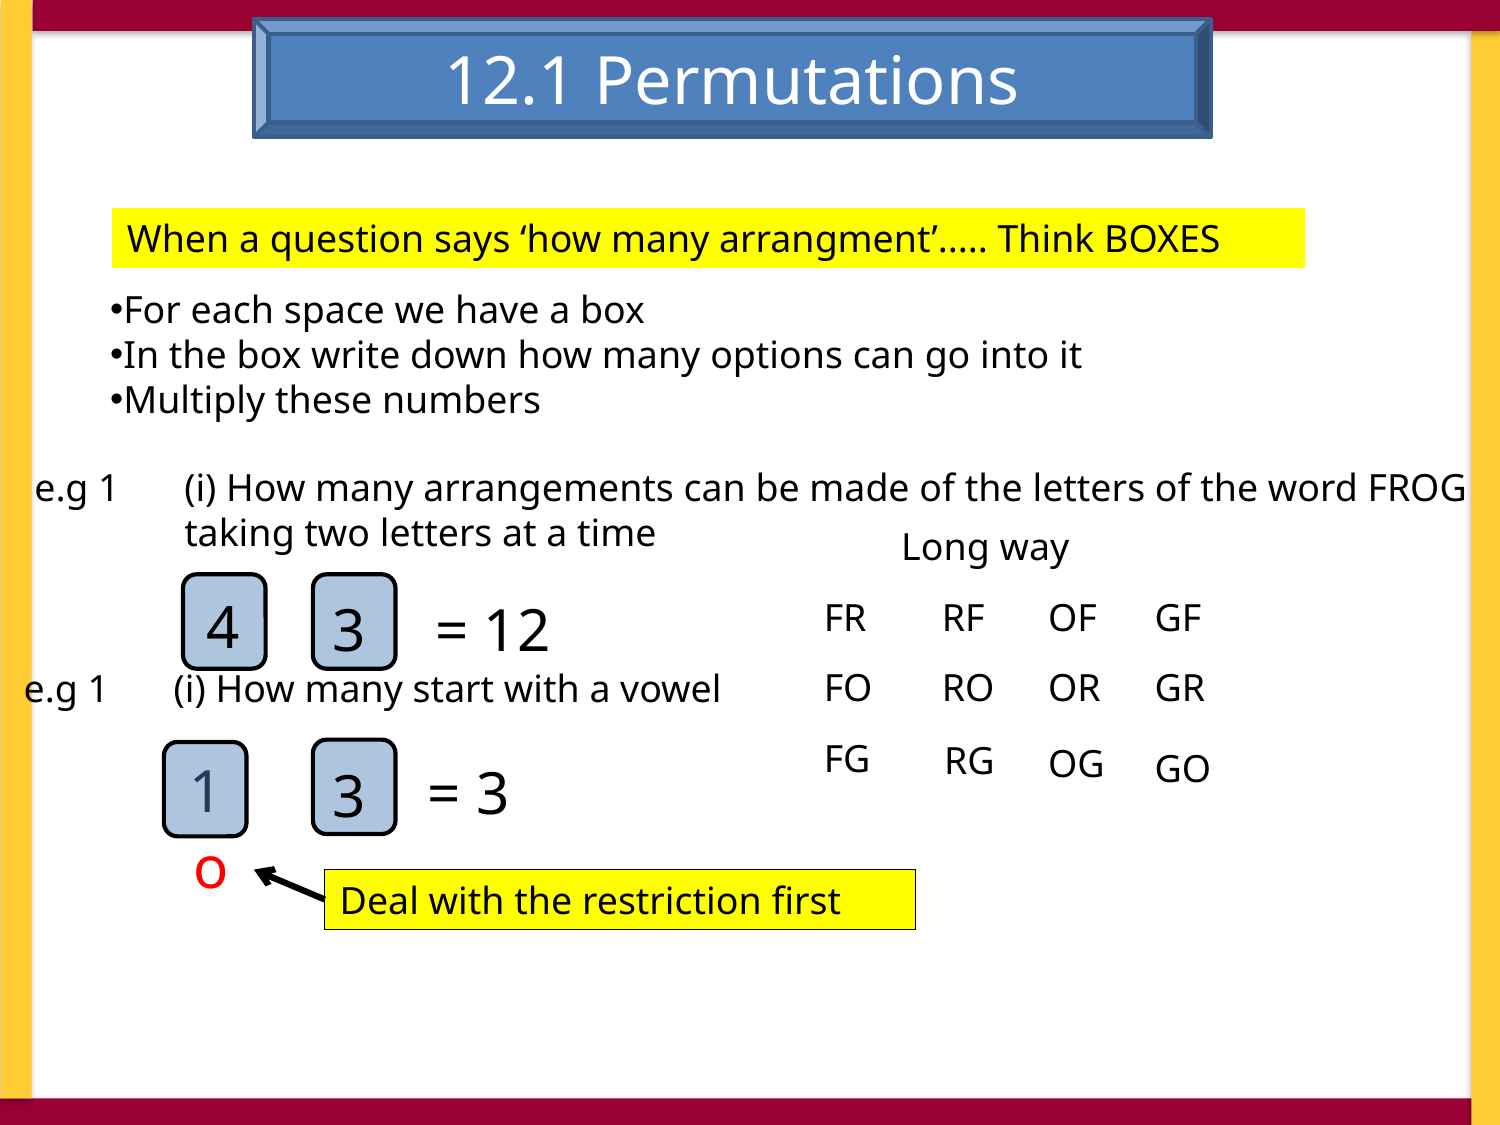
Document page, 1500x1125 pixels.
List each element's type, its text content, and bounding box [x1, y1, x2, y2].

text_box RG [929, 730, 1024, 790]
text_box When a question says ‘how many arrangment’..... Think BOXES [112, 208, 1306, 268]
text_box [311, 572, 398, 657]
text_box GO [1139, 737, 1235, 798]
text_box FR [808, 586, 904, 646]
text_box OG [1033, 732, 1128, 793]
text_box GR [1139, 656, 1235, 717]
text_box e.g 1 (i) How many start with a vowel [8, 657, 738, 717]
text_box = 12 [405, 586, 566, 657]
text_box OR [1033, 656, 1128, 717]
text_box to be seated together take one of the seats away Then multiply the answer by 2 as the girls could swap places with each other [260, 21, 1204, 32]
text_box e.g 1 (i) How many arrangements can be made of the letters of the word FROG taking two letters at a time [19, 456, 1484, 561]
text_box GF [1139, 586, 1235, 646]
text_box o [179, 822, 244, 908]
text_box RO [927, 656, 1022, 717]
text_box 1 [159, 746, 164, 832]
text_box [161, 739, 249, 839]
text_box Long way [886, 515, 1085, 575]
text_box 3 [302, 586, 381, 657]
text_box 4 [176, 582, 255, 657]
text_box 12.1 Permutations [252, 17, 1213, 139]
text_box [182, 572, 268, 657]
text_box 3 [302, 751, 381, 837]
text_box = 3 [397, 748, 525, 834]
text_box For each space we have a box In the box write down how many options can go into it Multiply these numbers [95, 278, 1099, 429]
text_box FG [808, 727, 904, 788]
text_box RF [927, 586, 1022, 646]
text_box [253, 869, 916, 931]
text_box FO [808, 656, 904, 717]
text_box [311, 737, 397, 837]
text_box OF [1033, 586, 1128, 646]
